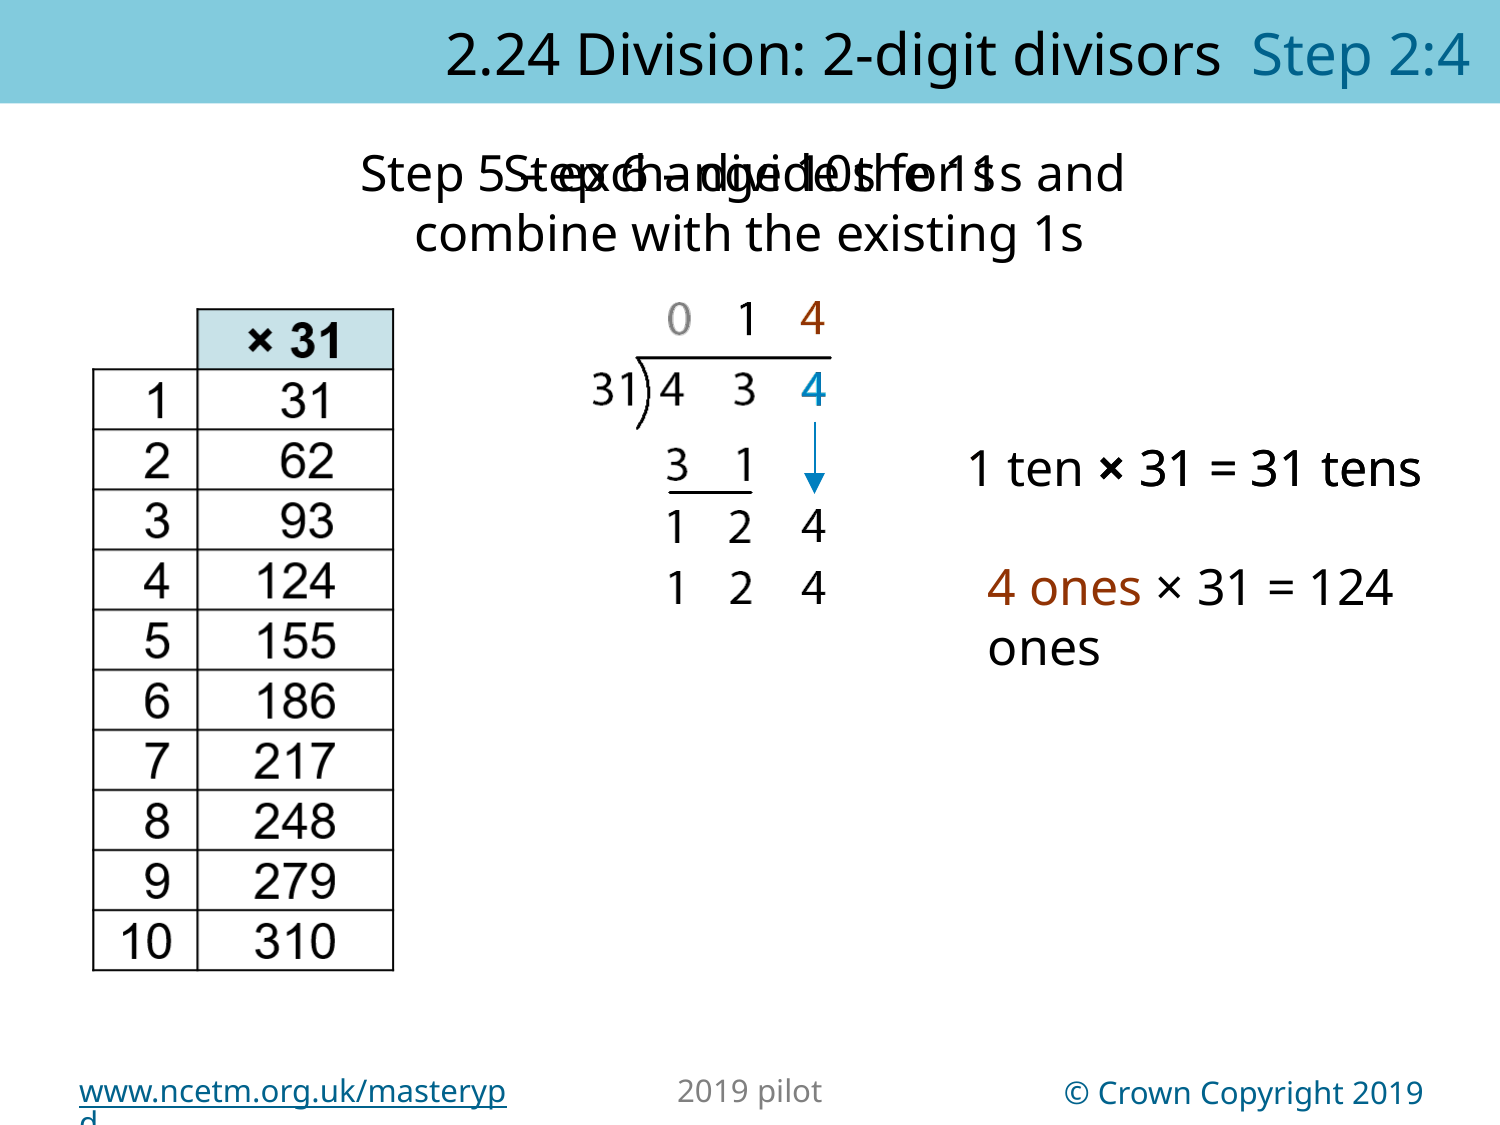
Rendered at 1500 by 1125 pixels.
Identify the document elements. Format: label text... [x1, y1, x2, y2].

picture [650, 559, 837, 624]
picture [787, 292, 834, 348]
text_box Step 6 – divide the 1s [17, 133, 1483, 209]
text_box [972, 429, 1416, 506]
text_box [779, 368, 838, 424]
list 2.24 Division: 2-digit divisors Step 2:4 [0, 0, 1500, 104]
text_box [587, 292, 849, 561]
picture [91, 292, 396, 1001]
text_box 4 ones × 31 = 124 ones [973, 547, 1485, 683]
picture [654, 363, 777, 441]
text_box Step 5 – exchange 10s for 1s and combine with the existing 1s [17, 209, 1483, 269]
picture [779, 496, 849, 556]
